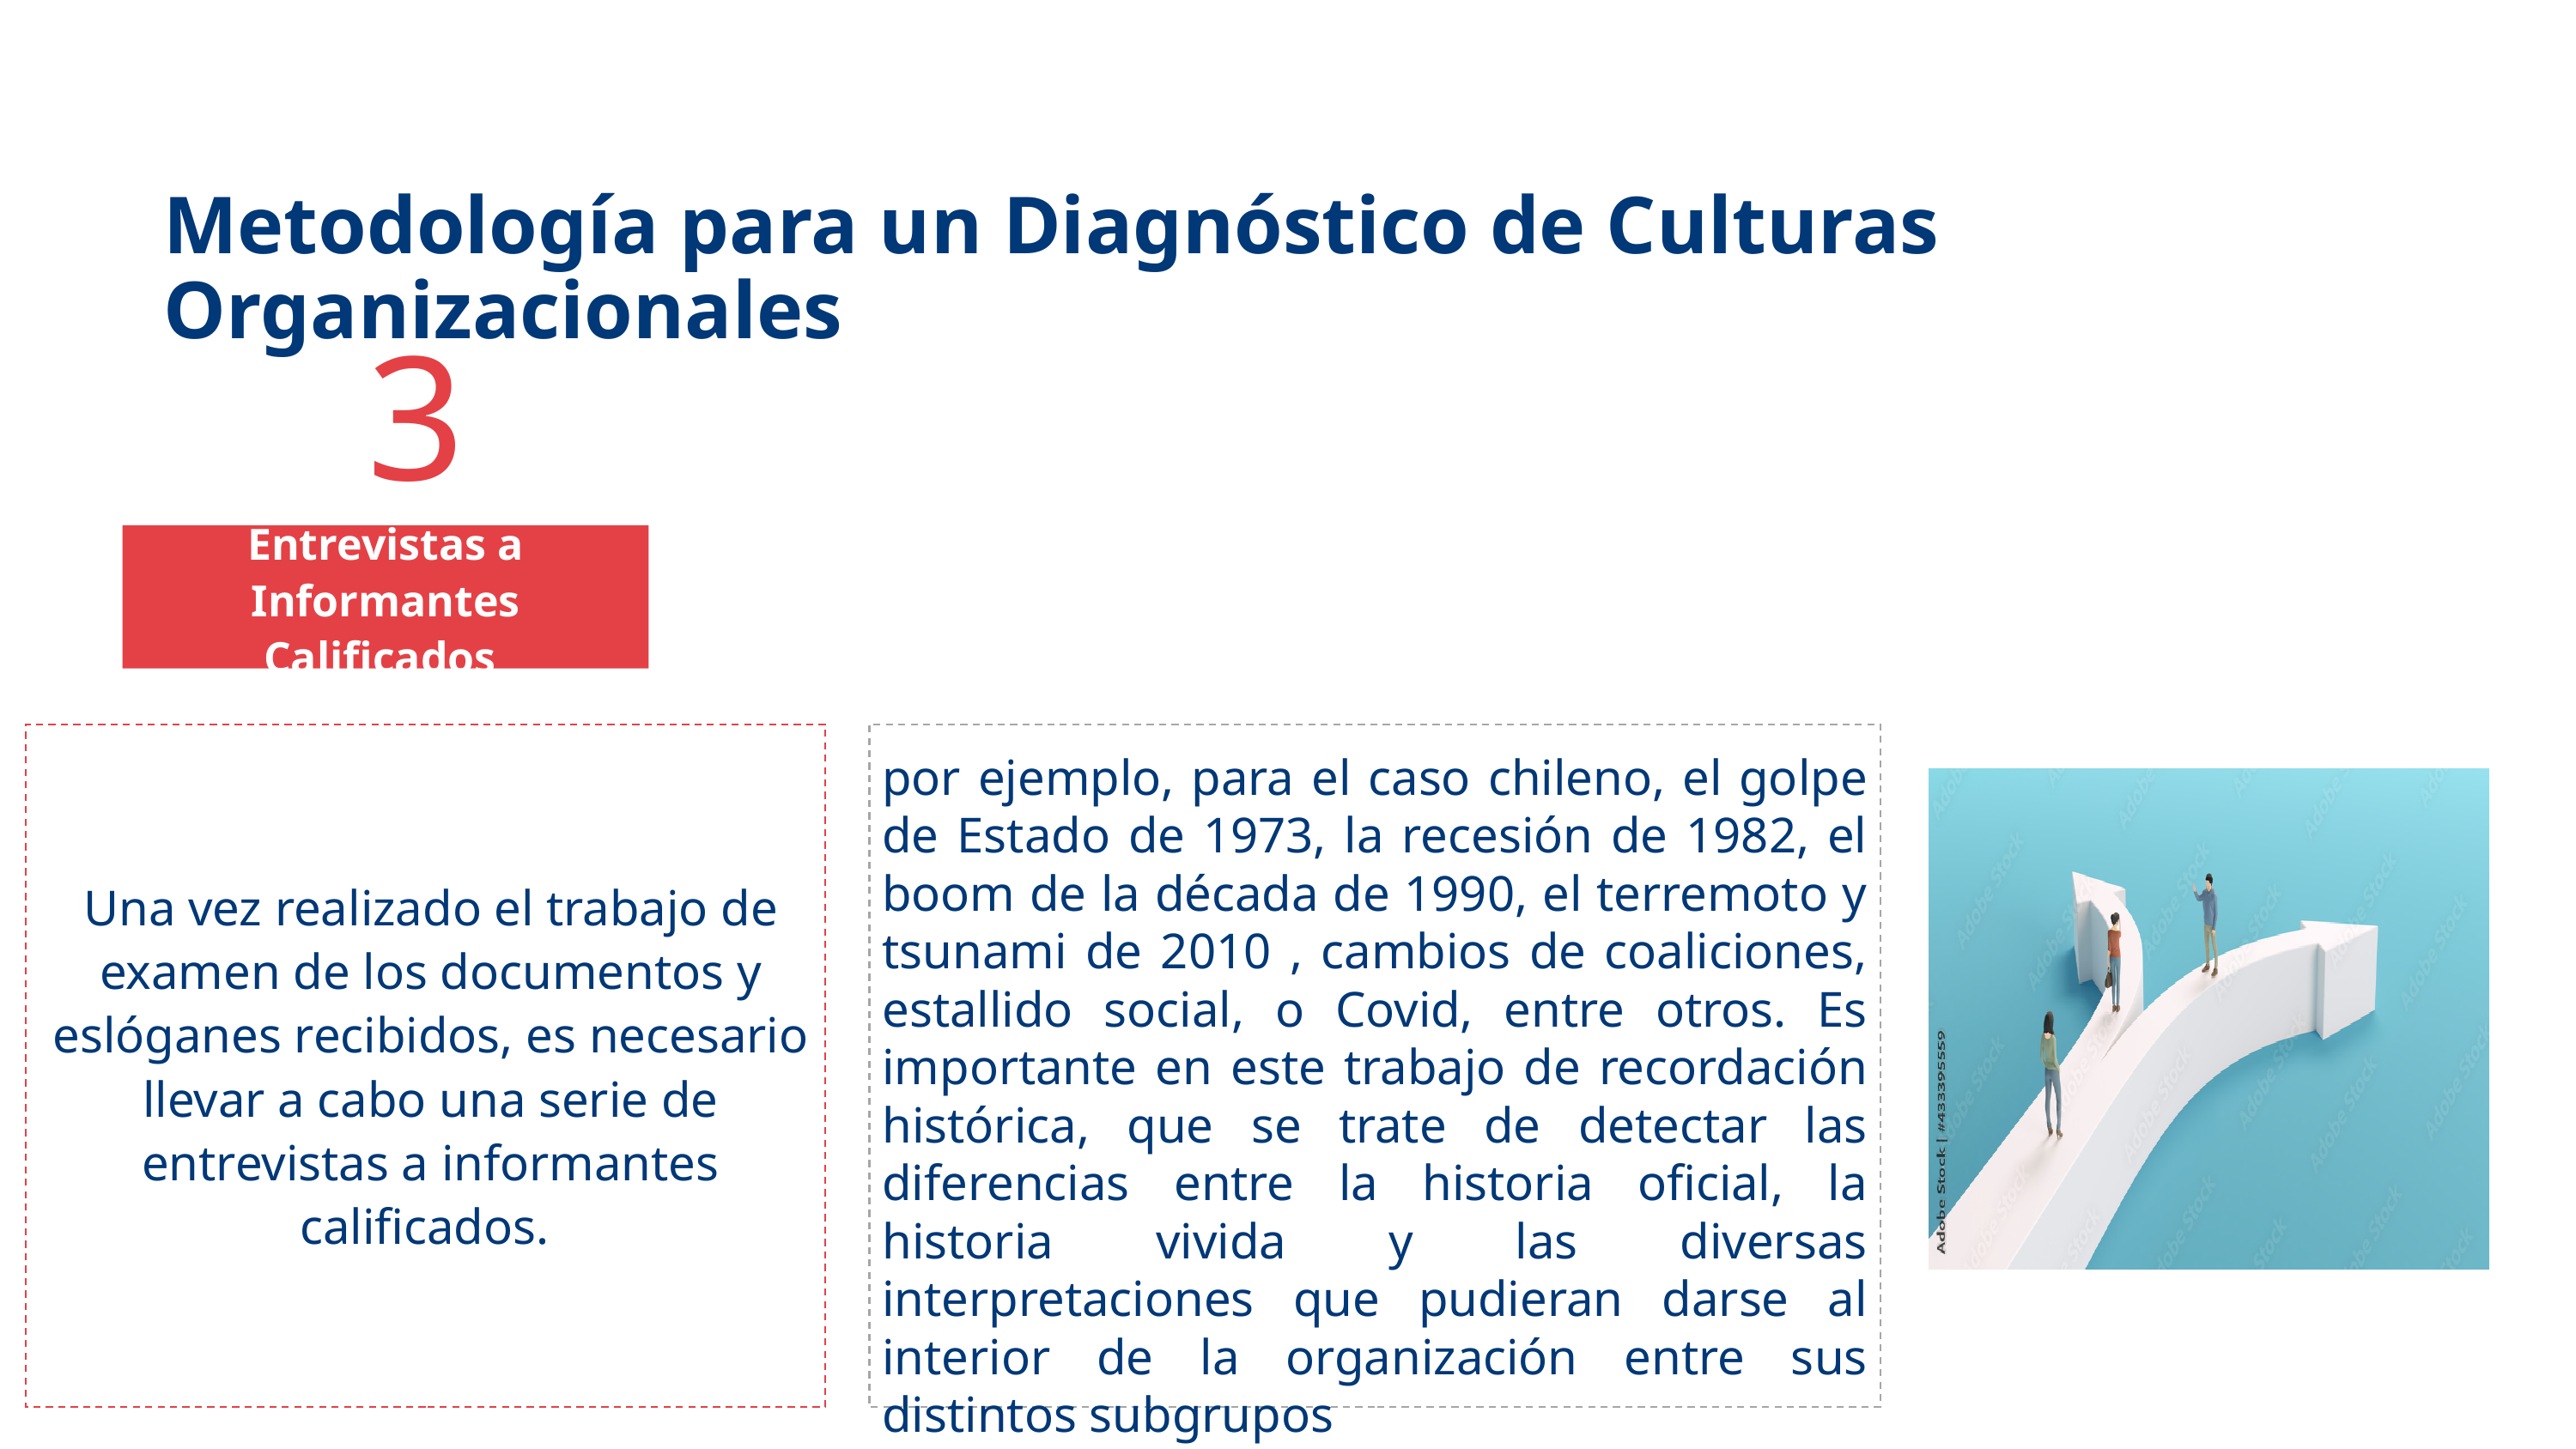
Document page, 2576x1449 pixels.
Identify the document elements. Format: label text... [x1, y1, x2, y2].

text_box por ejemplo, para el caso chileno, el golpe de Estado de 1973, la recesión de 1982, el boom de la década de 1990, el terremoto y tsunami de 2010 , cambios de coaliciones, estallido social, o Covid, entre otros. Es importante en este trabajo de recordación histórica, que se trate de detectar las diferencias entre la historia oficial, la historia vivida y las diversas interpretaciones que pudieran darse al interior de la organización entre sus distintos subgrupos [869, 724, 1880, 1408]
title Metodología para un Diagnóstico de Culturas Organizacionales [150, 179, 2426, 278]
picture [1929, 768, 2489, 1270]
text_box Entrevistas a Informantes Calificados [122, 524, 649, 669]
text_box Una vez realizado el trabajo de examen de los documentos y eslóganes recibidos, es necesario llevar a cabo una serie de entrevistas a informantes calificados. [25, 724, 826, 1408]
text_box 3 [354, 302, 470, 521]
